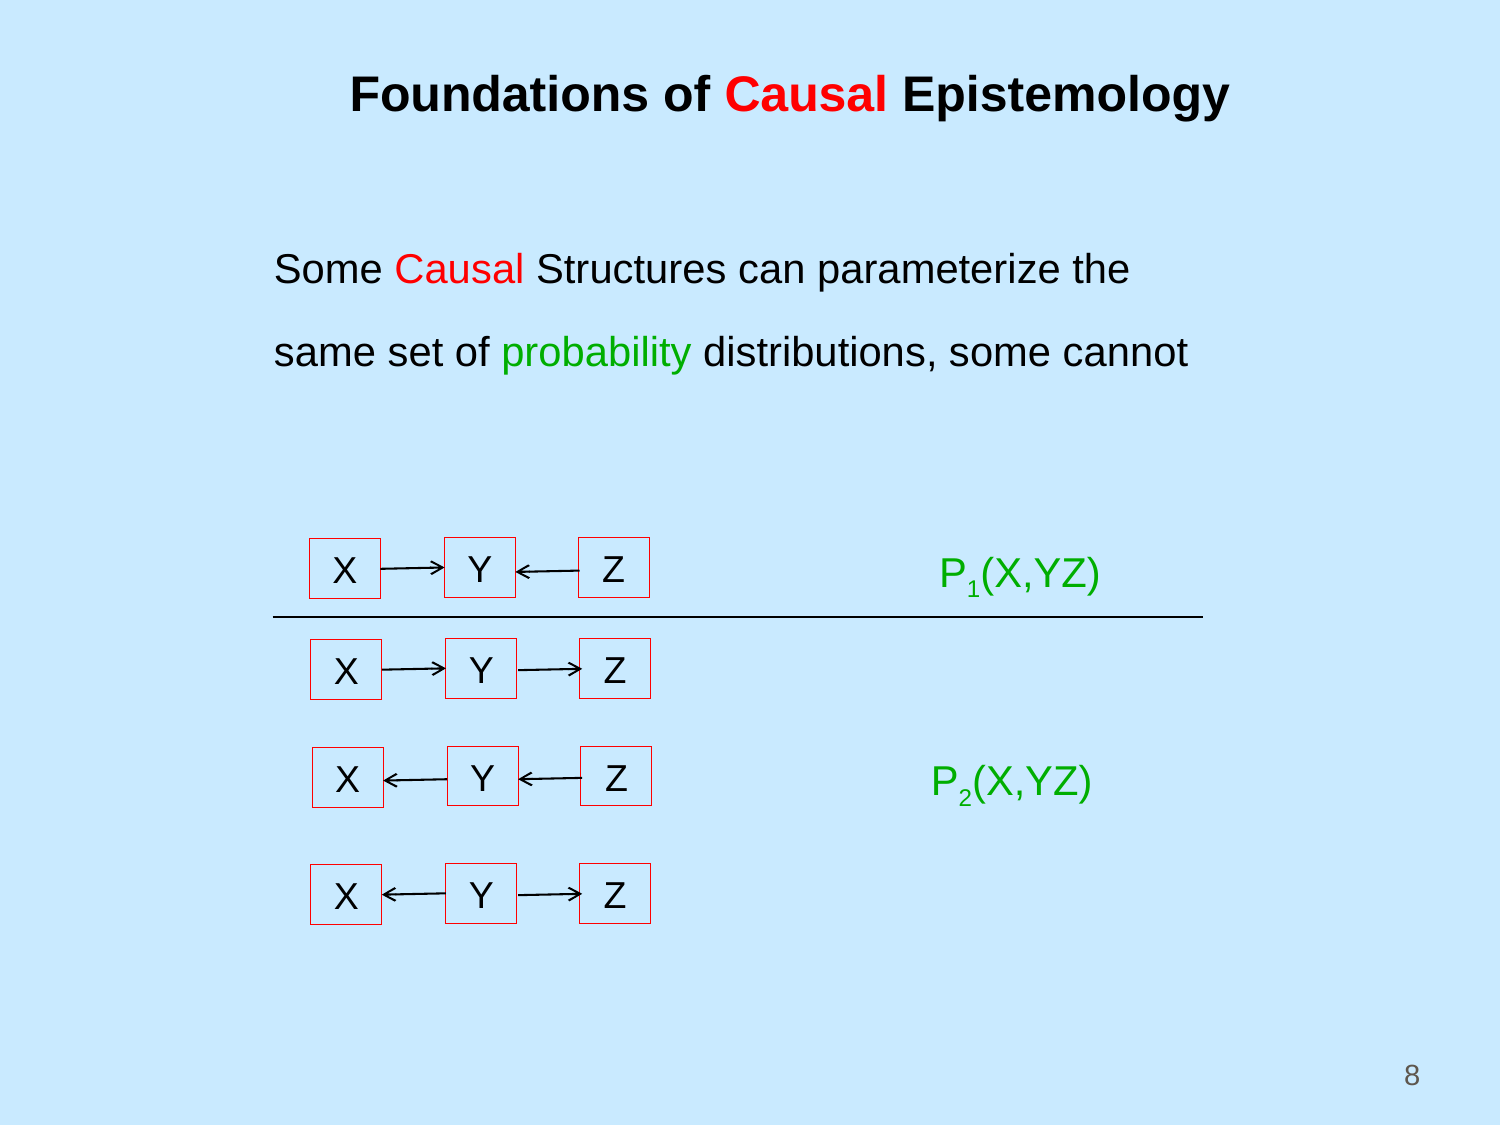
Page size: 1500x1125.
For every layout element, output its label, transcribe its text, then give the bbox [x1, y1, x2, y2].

title Foundations of Causal Epistemology [152, 35, 1428, 130]
text_box Z [579, 863, 651, 924]
text_box Y [445, 863, 517, 924]
slide_number 8 [1122, 1023, 1436, 1099]
text_box Some Causal Structures can parameterize the same set of probability distributions, some cannot [259, 209, 1272, 394]
text_box X [310, 864, 382, 925]
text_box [272, 509, 1209, 842]
text_box [96, 339, 1420, 506]
